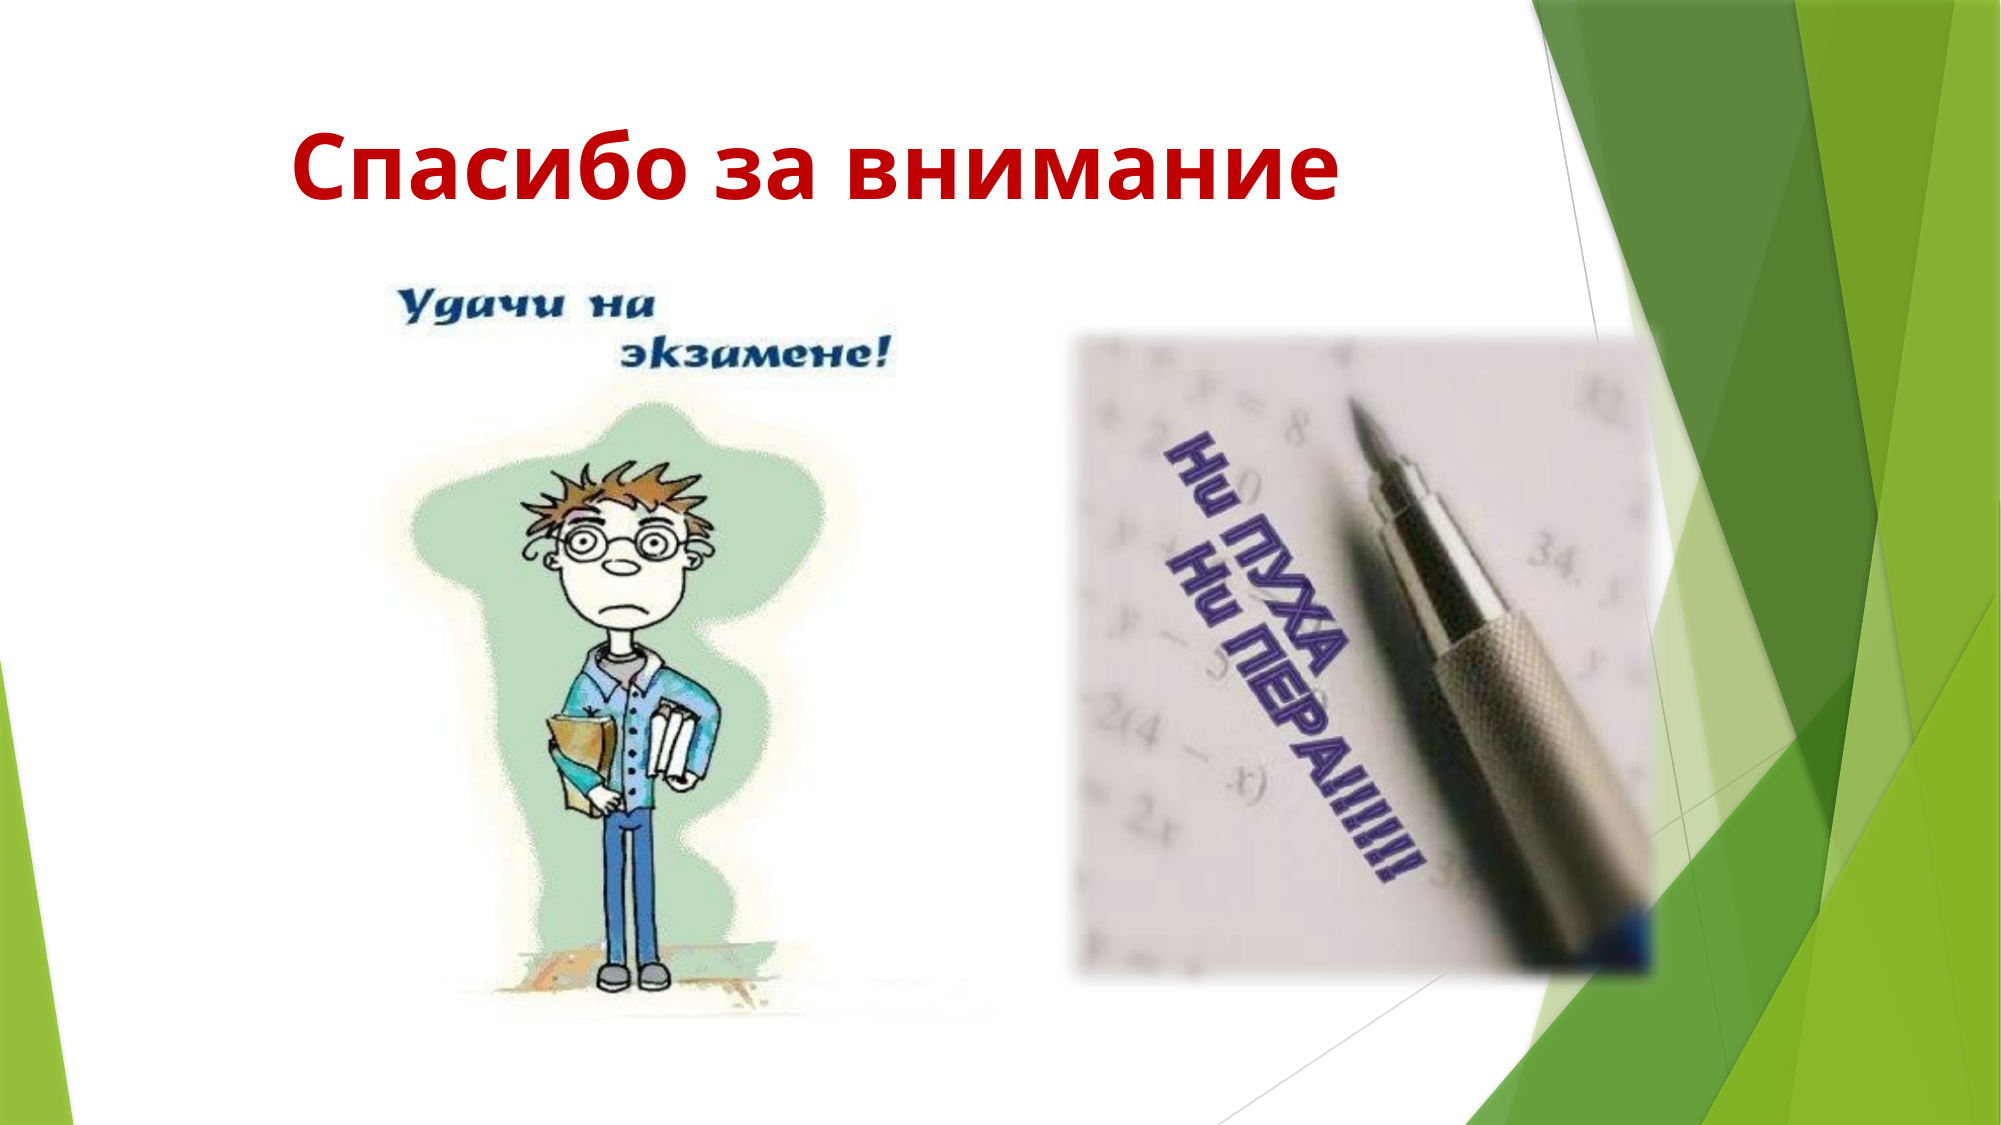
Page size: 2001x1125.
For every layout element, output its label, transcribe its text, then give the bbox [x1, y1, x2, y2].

title Спасибо за внимание [111, 99, 1522, 317]
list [1057, 316, 1671, 995]
picture [356, 229, 1001, 1026]
